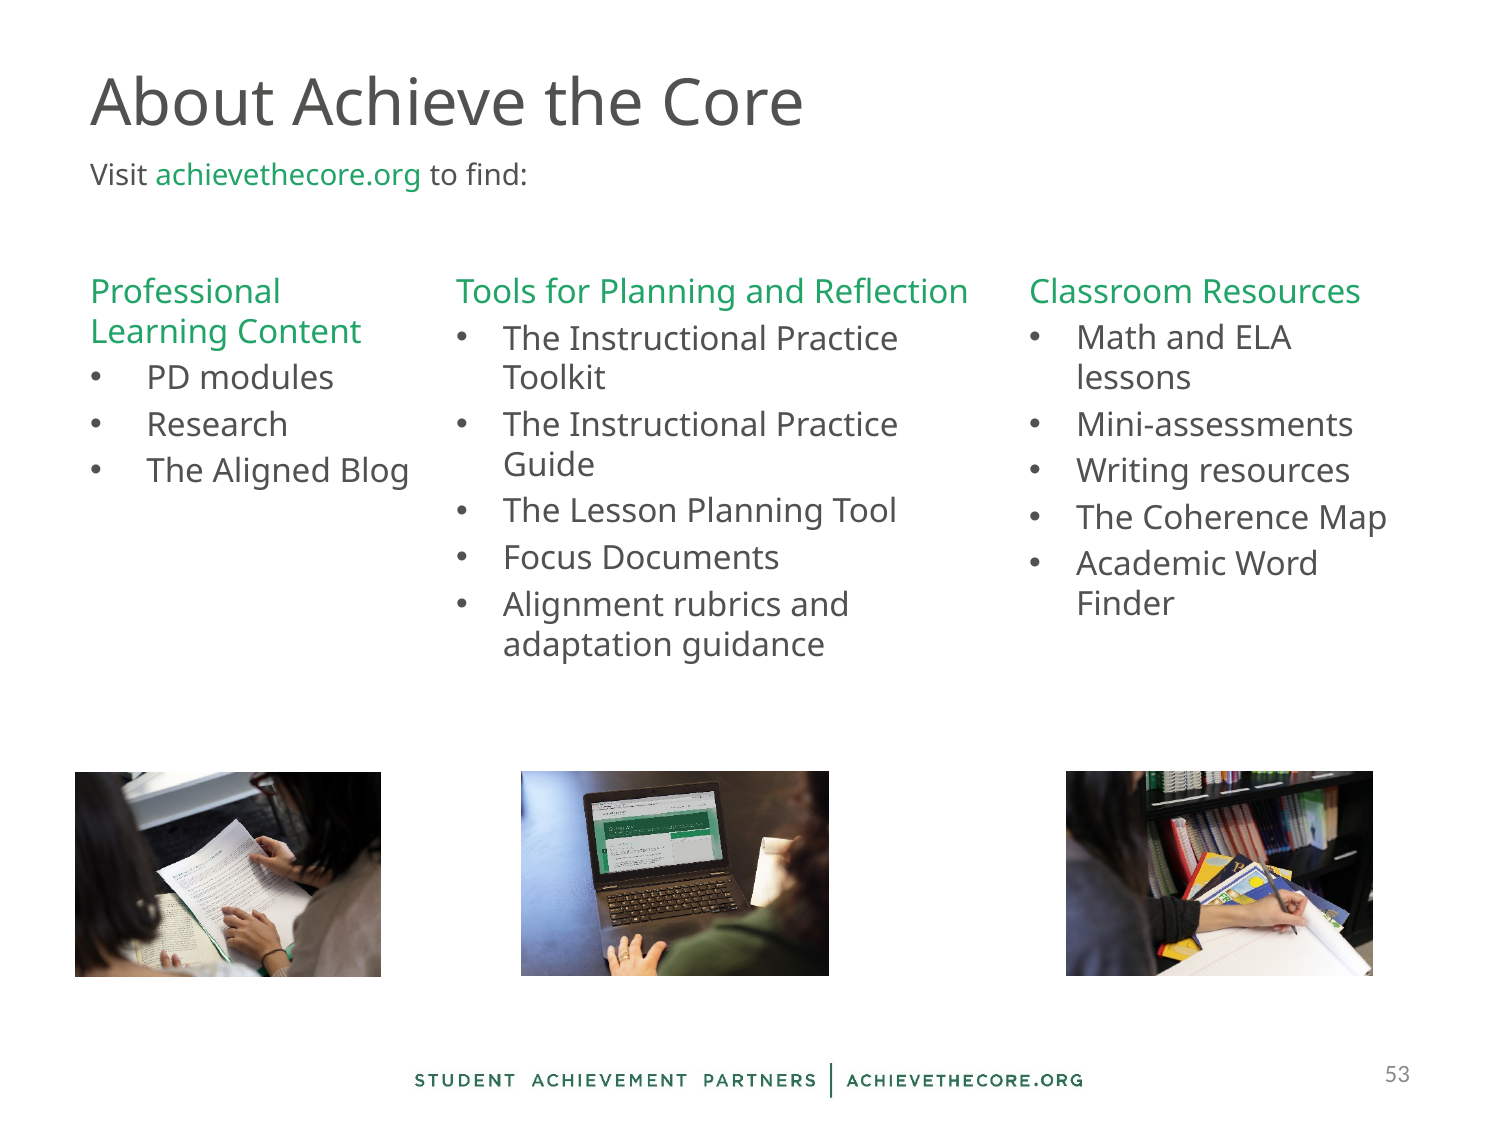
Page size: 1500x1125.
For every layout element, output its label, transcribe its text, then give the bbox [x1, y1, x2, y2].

list Professional Learning Content PD modules Research The Aligned Blog [75, 262, 435, 1005]
slide_number 53 [1074, 1042, 1425, 1103]
picture [1065, 771, 1374, 977]
picture [399, 1057, 1101, 1102]
list Tools for Planning and Reflection The Instructional Practice Toolkit The Instructional Practice Guide The Lesson Planning Tool Focus Documents Alignment rubrics and adaptation guidance [441, 262, 1008, 1005]
title About Achieve the Core Visit achievethecore.org to find: [75, 12, 1425, 200]
picture [521, 771, 829, 977]
list Classroom Resources Math and ELA lessons Mini-assessments Writing resources The Coherence Map Academic Word Finder [1014, 262, 1425, 1005]
picture [74, 772, 381, 977]
